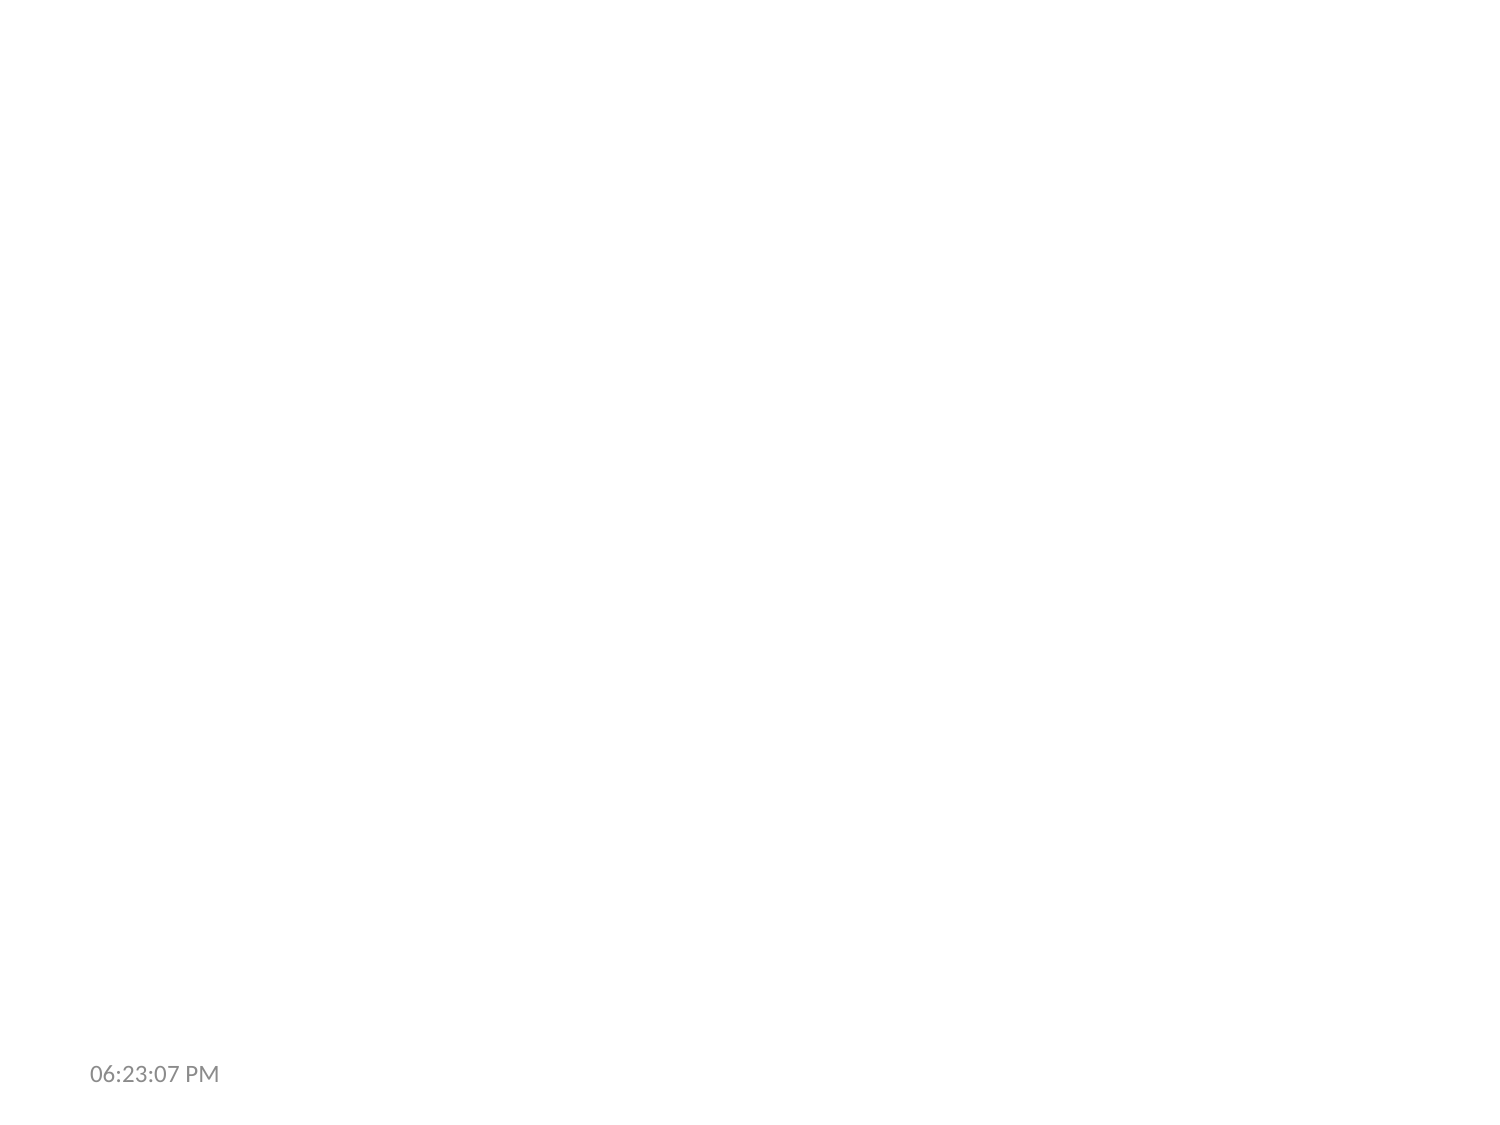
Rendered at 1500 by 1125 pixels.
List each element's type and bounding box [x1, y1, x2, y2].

slide_number [75, 1042, 425, 1103]
